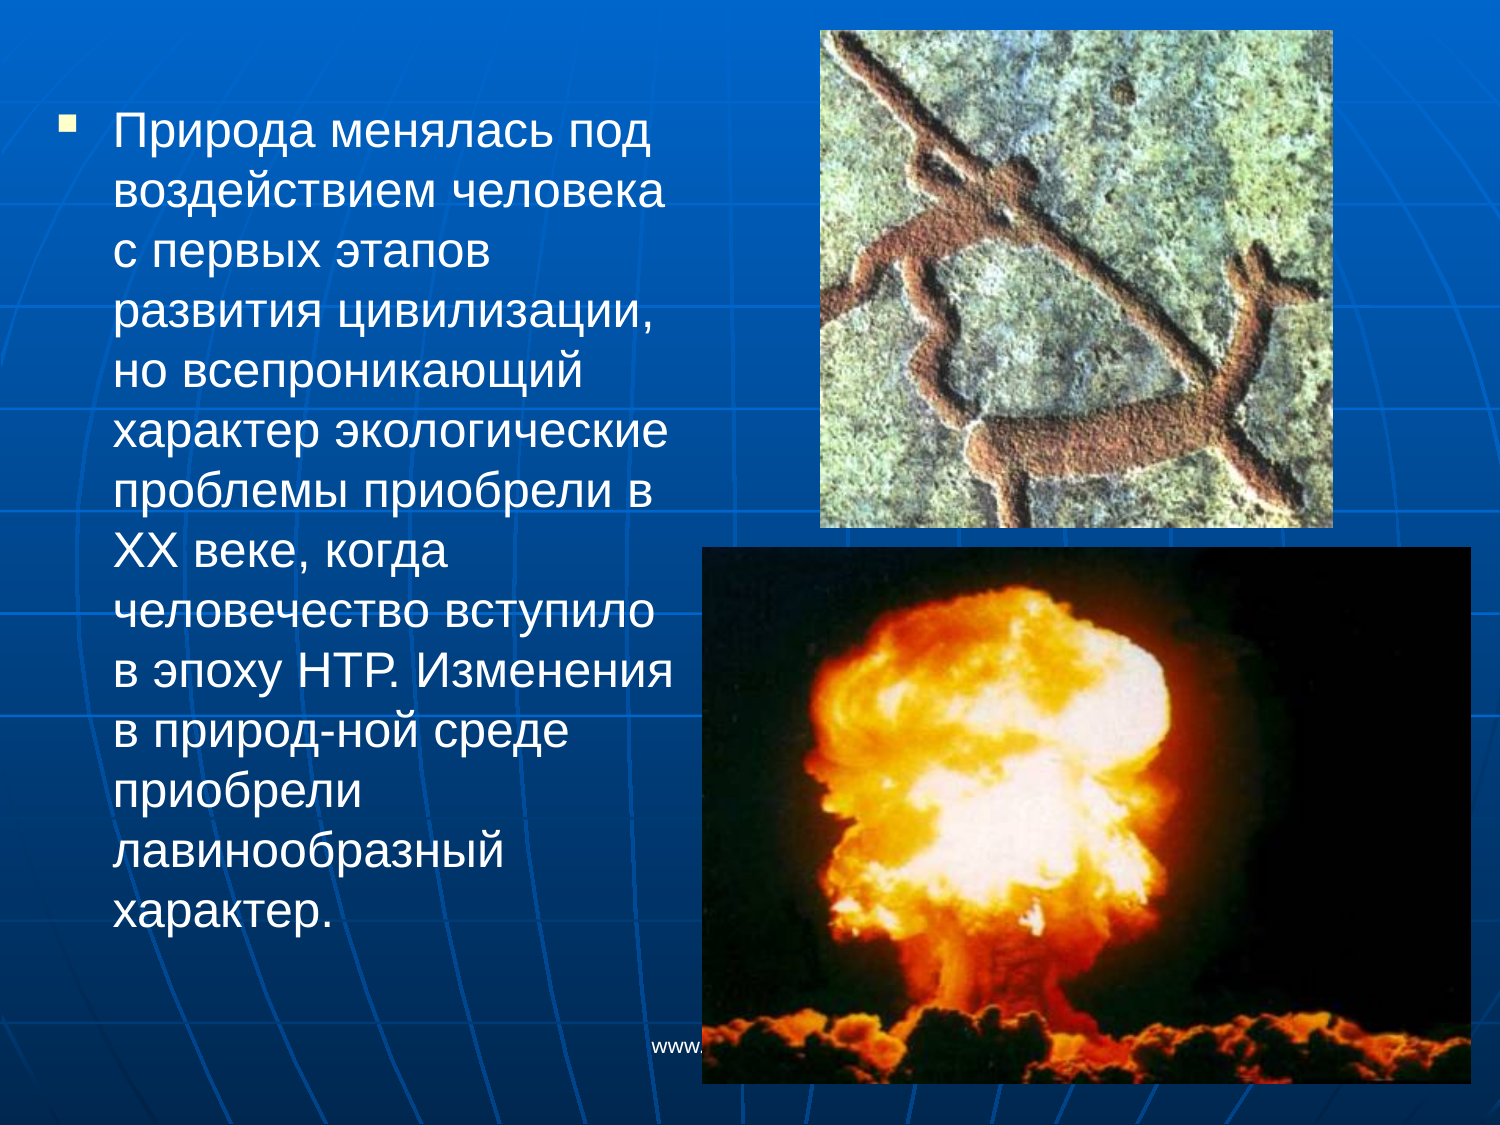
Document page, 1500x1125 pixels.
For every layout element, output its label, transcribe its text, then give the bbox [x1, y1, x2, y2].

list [702, 547, 1471, 1085]
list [820, 30, 1333, 528]
list Природа менялась под воздействием человека с первых этапов развития цивилизации, но всепроникающий характер экологические проблемы приобрели в ХХ веке, когда человечество вступило в эпоху НТР. Изменения в природ-ной среде приобрели лавинообразный характер. [40, 89, 692, 1006]
footer www.sliderpoint.org [512, 1024, 988, 1101]
